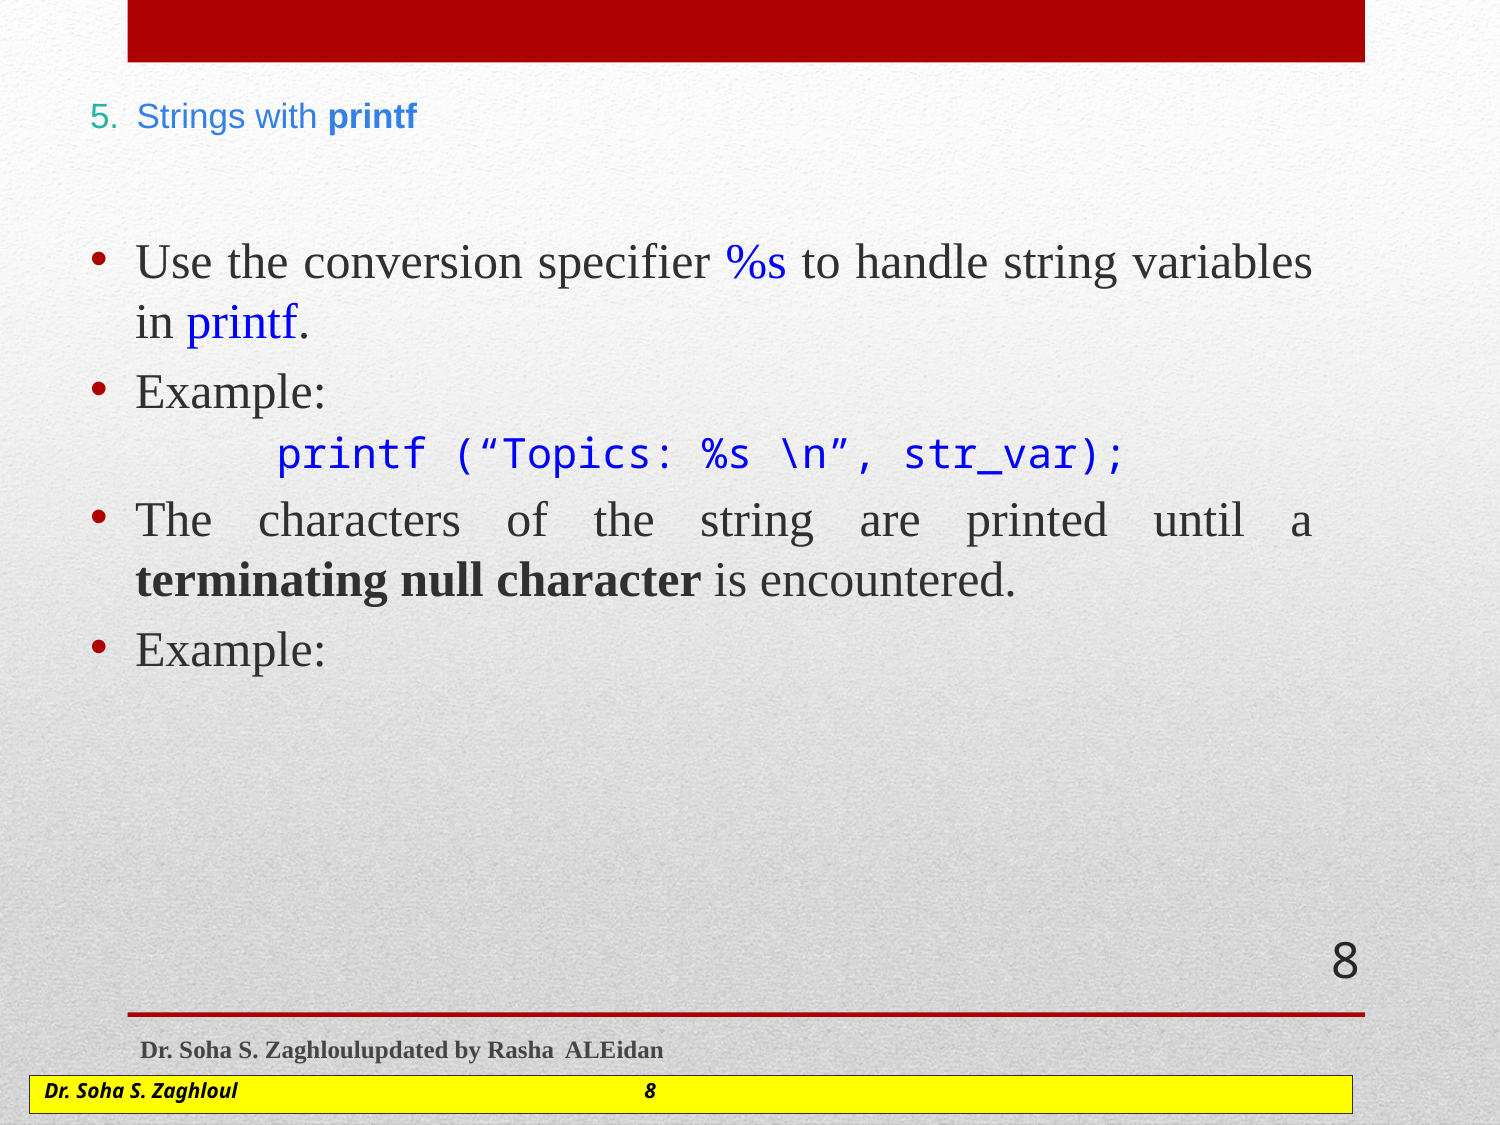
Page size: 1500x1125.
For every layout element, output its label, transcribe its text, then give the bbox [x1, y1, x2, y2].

text_box Dr. Soha S. Zaghloul 8 [29, 1075, 1353, 1114]
footer Dr. Soha S. Zaghloul updated by Rasha ALEidan [125, 1018, 925, 1075]
list Use the conversion specifier %s to handle string variables in printf. Example: printf (“Topics: %s \n”, str_var); The characters of the string are printed until a terminating null character is encountered. Example: [75, 149, 1329, 1075]
slide_number 8 [1250, 933, 1375, 993]
title 5. Strings with printf [75, 52, 1263, 149]
